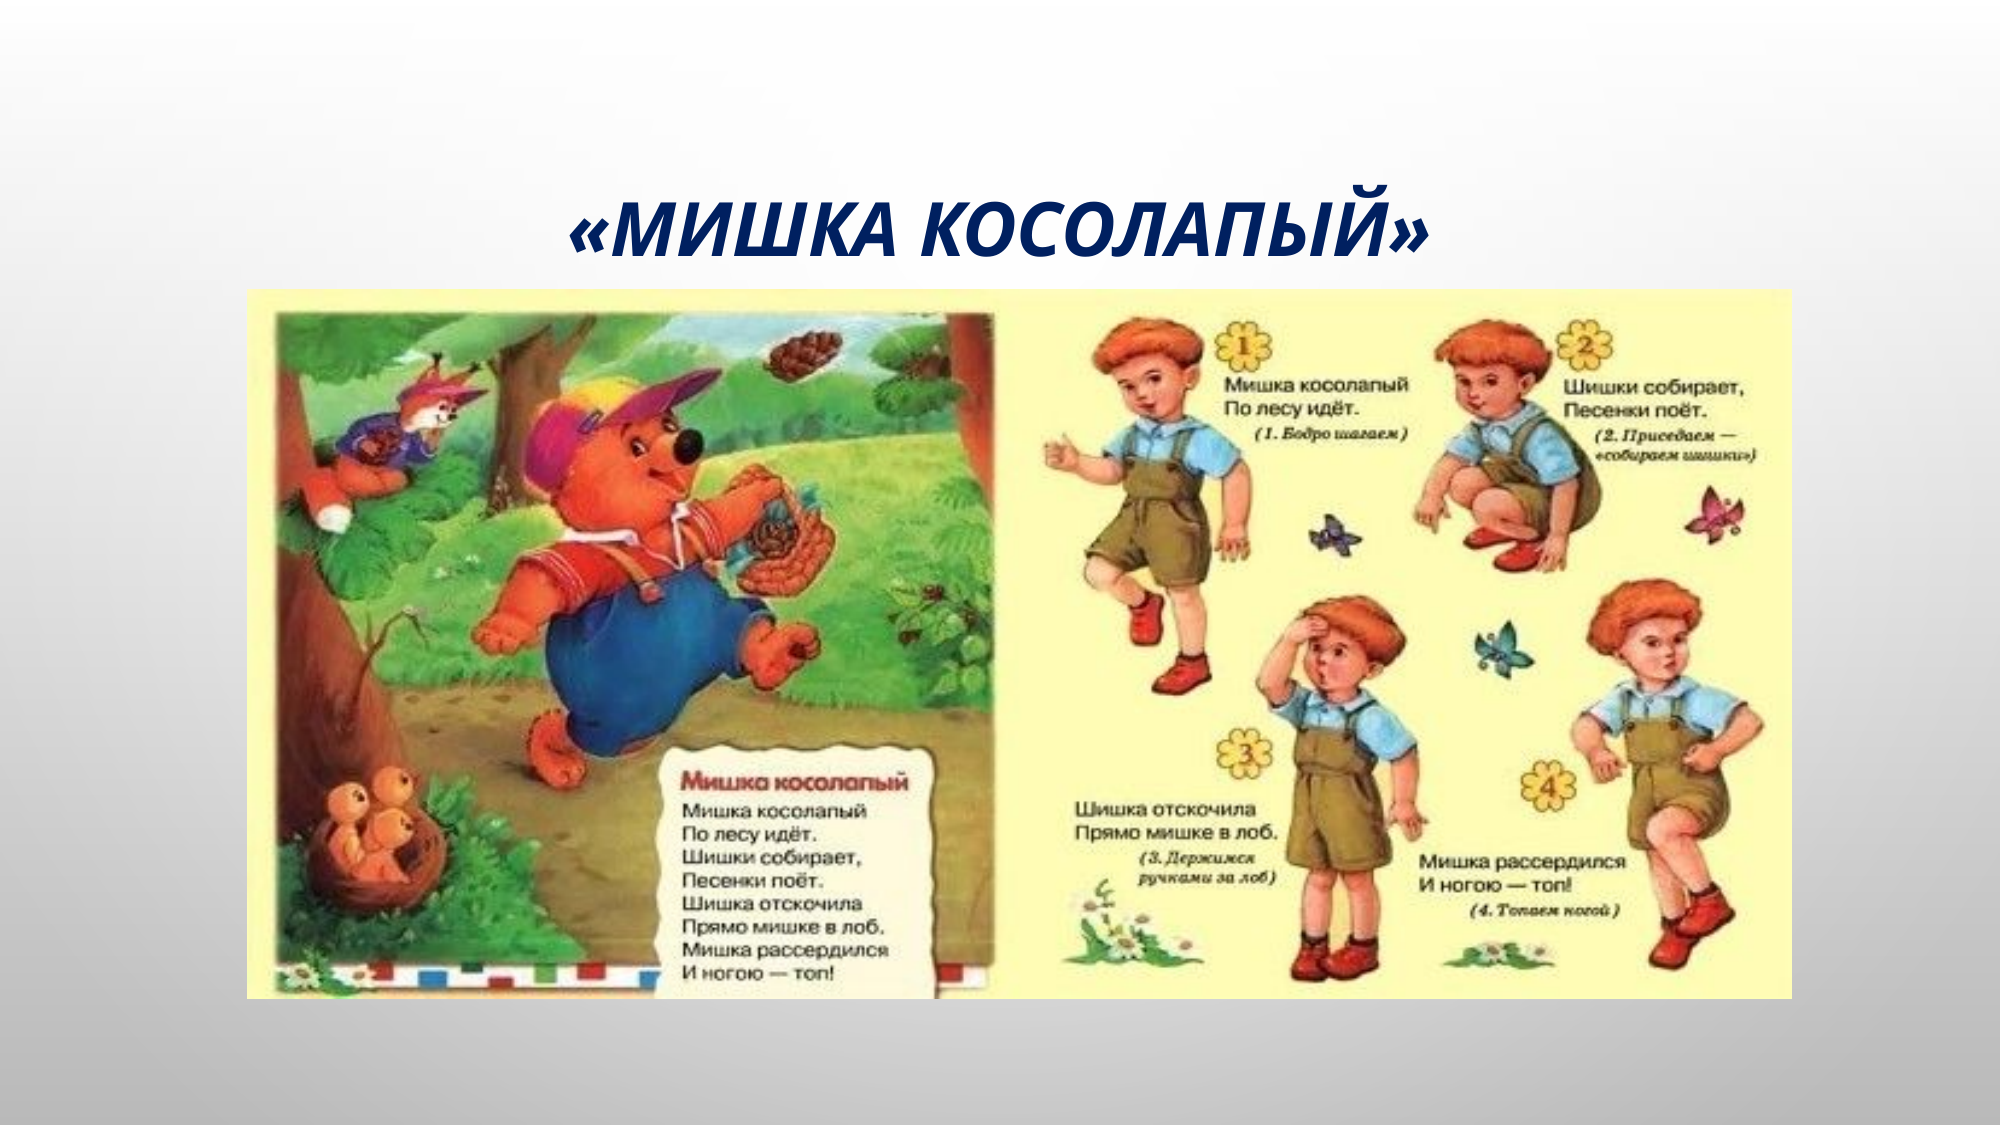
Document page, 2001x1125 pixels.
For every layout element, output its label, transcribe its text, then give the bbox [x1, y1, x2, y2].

title «Мишка косолапый» [149, 101, 1851, 364]
picture [0, 0, 2000, 1125]
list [246, 289, 1792, 1000]
